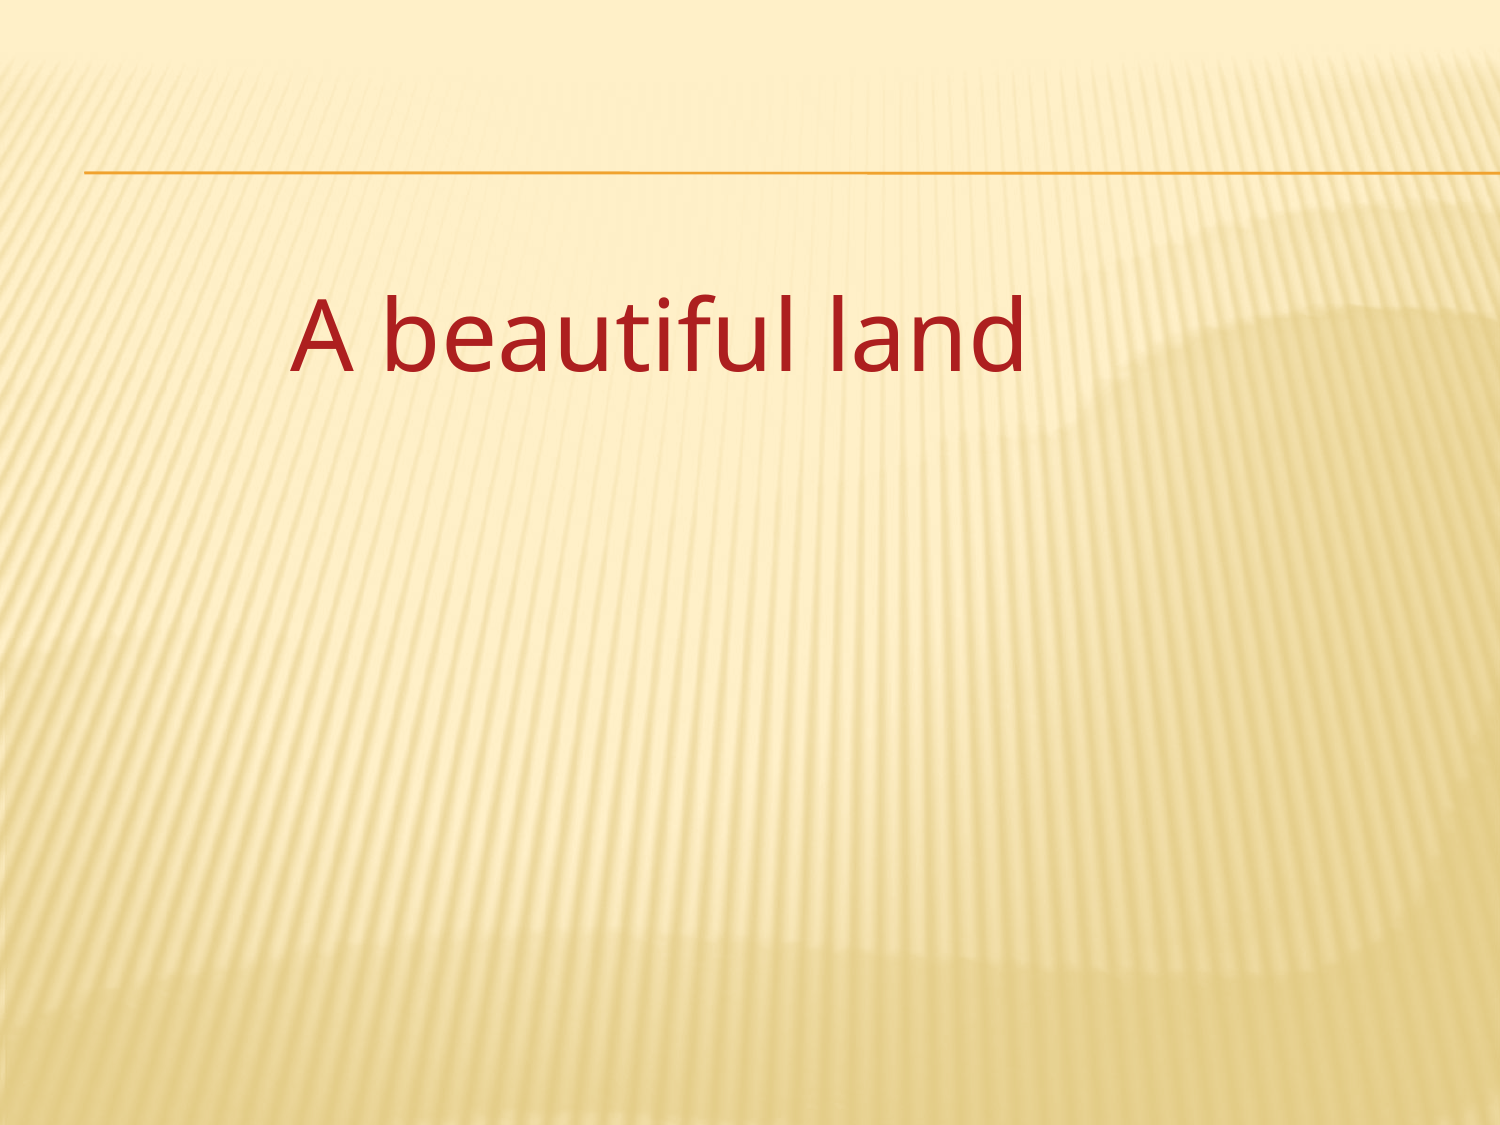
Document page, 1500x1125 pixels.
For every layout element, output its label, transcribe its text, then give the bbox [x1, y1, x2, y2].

title A beautiful land [275, 262, 1400, 400]
